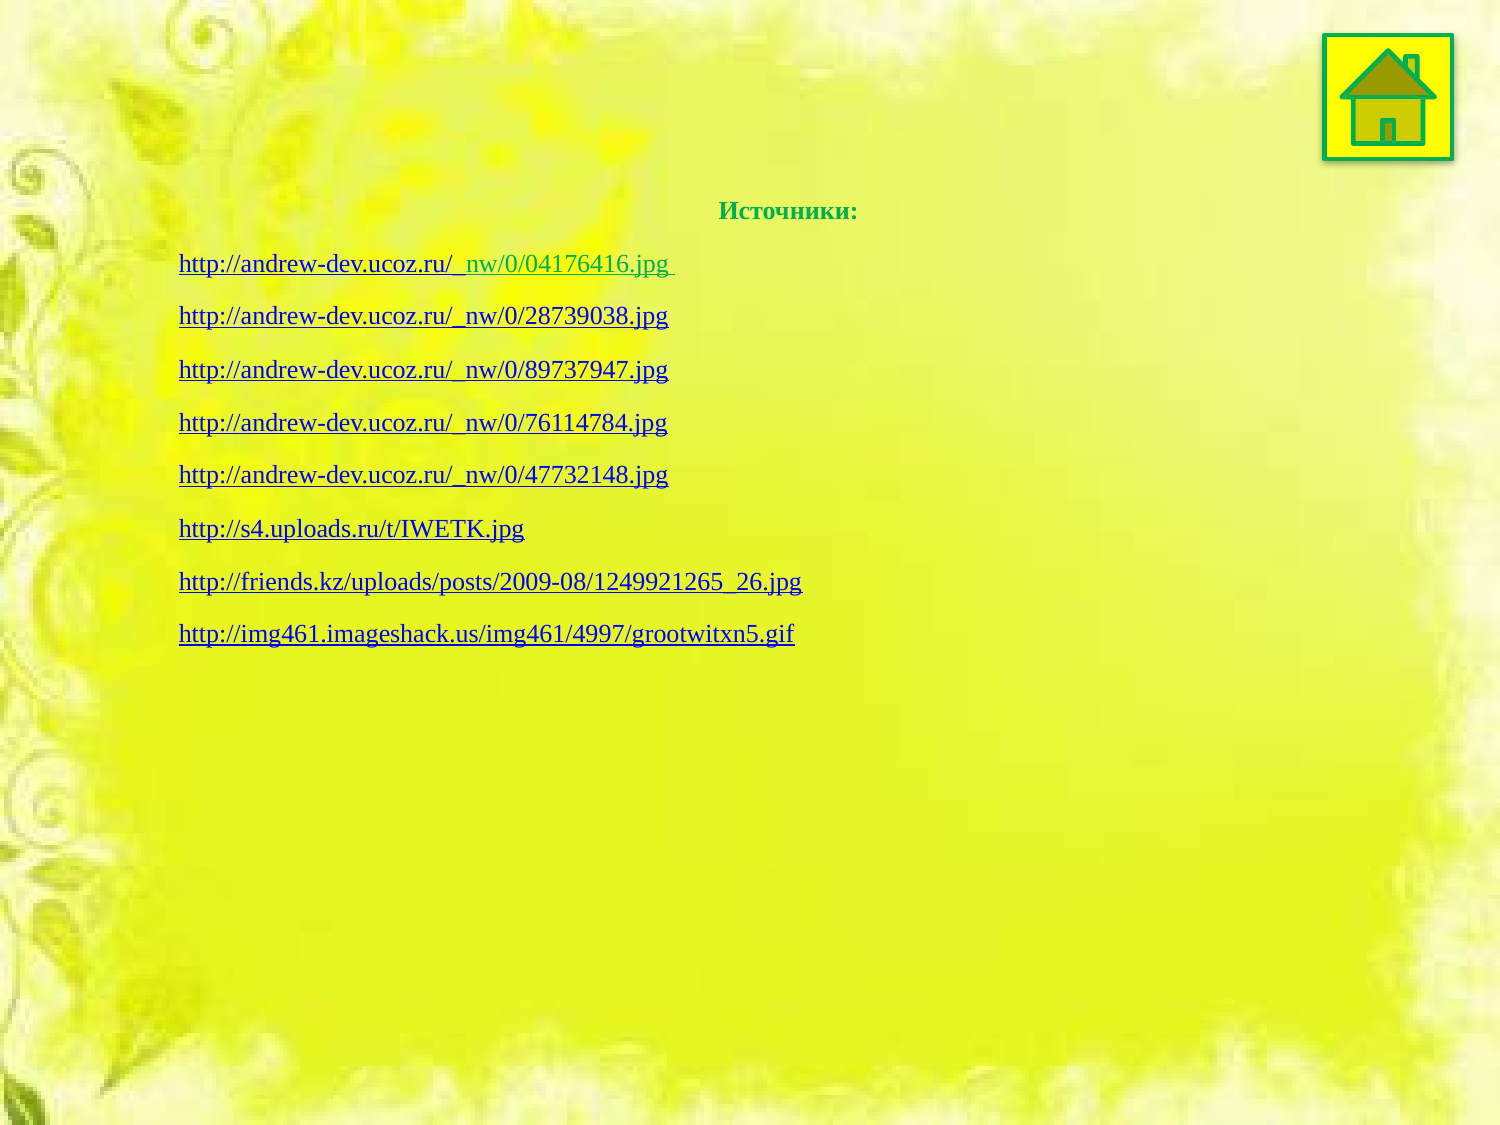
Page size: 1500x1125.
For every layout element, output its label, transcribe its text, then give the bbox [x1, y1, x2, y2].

text_box Источники: http://andrew-dev.ucoz.ru/_nw/0/04176416.jpg http://andrew-dev.ucoz.ru/_nw/0/28739038.jpg http://andrew-dev.ucoz.ru/_nw/0/89737947.jpg http://andrew-dev.ucoz.ru/_nw/0/76114784.jpg http://andrew-dev.ucoz.ru/_nw/0/47732148.jpg http://s4.uploads.ru/t/IWETK.jpg http://friends.kz/uploads/posts/2009-08/1249921265_26.jpg http://img461.imageshack.us/img461/4997/grootwitxn5.gif [164, 163, 1414, 692]
picture [0, 0, 1500, 1125]
text_box [1324, 35, 1453, 160]
